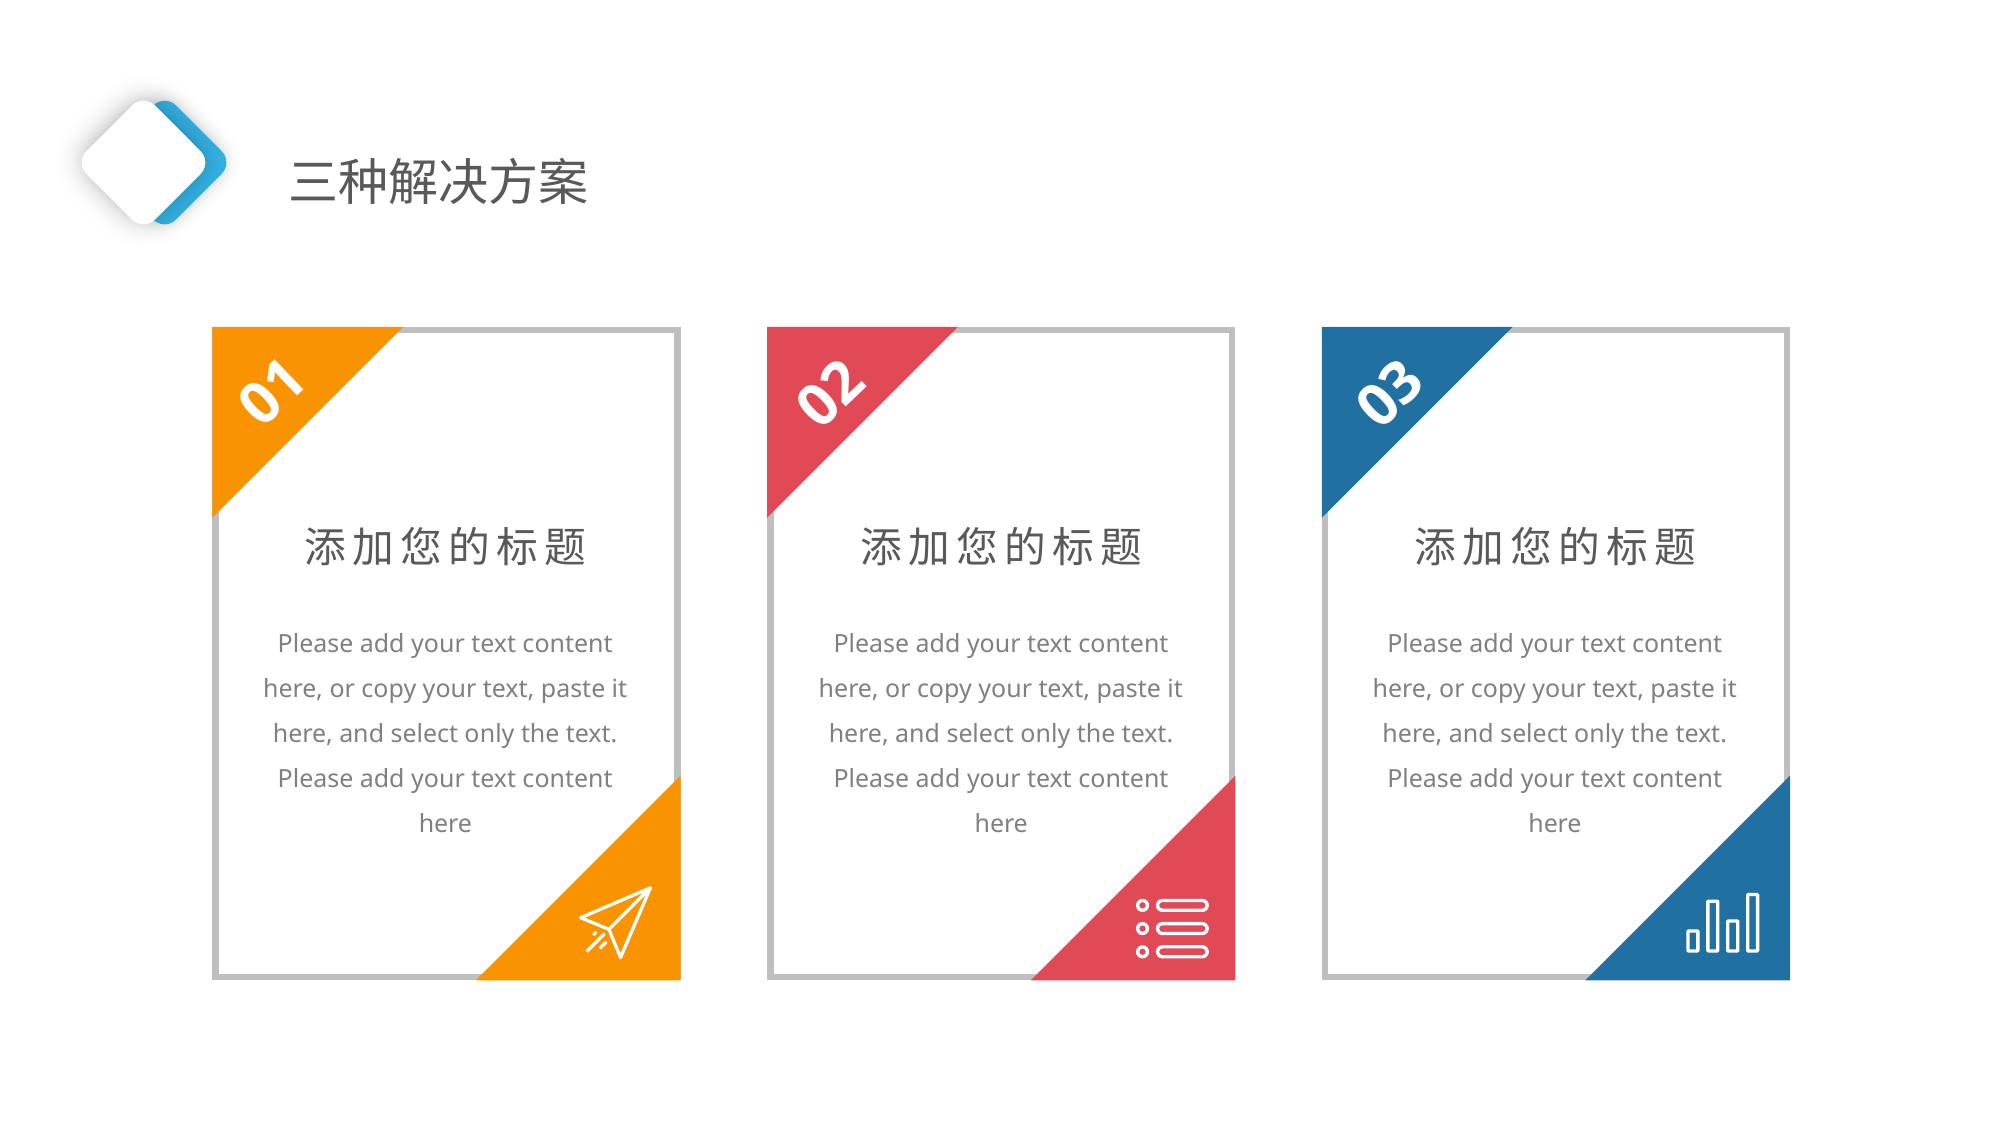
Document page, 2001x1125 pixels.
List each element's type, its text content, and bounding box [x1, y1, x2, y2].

text_box [1324, 329, 1788, 978]
text_box Please add your text content here, or copy your text, paste it here, and select only the text. Please add your text content here [246, 605, 644, 845]
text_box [1592, 783, 1787, 978]
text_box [1038, 783, 1233, 978]
text_box [215, 142, 228, 183]
text_box 添加您的标题 [251, 488, 640, 579]
text_box 三种解决方案 [273, 113, 828, 219]
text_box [1325, 330, 1505, 511]
text_box [80, 99, 207, 226]
text_box [215, 329, 678, 978]
text_box Please add your text content here, or copy your text, paste it here, and select only the text. Please add your text content here [802, 605, 1200, 845]
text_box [483, 783, 678, 978]
text_box [769, 329, 1233, 978]
text_box Please add your text content here, or copy your text, paste it here, and select only the text. Please add your text content here [1356, 605, 1754, 845]
text_box 添加您的标题 [807, 488, 1196, 579]
text_box 添加您的标题 [1360, 488, 1750, 579]
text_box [770, 330, 951, 511]
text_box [215, 330, 396, 511]
